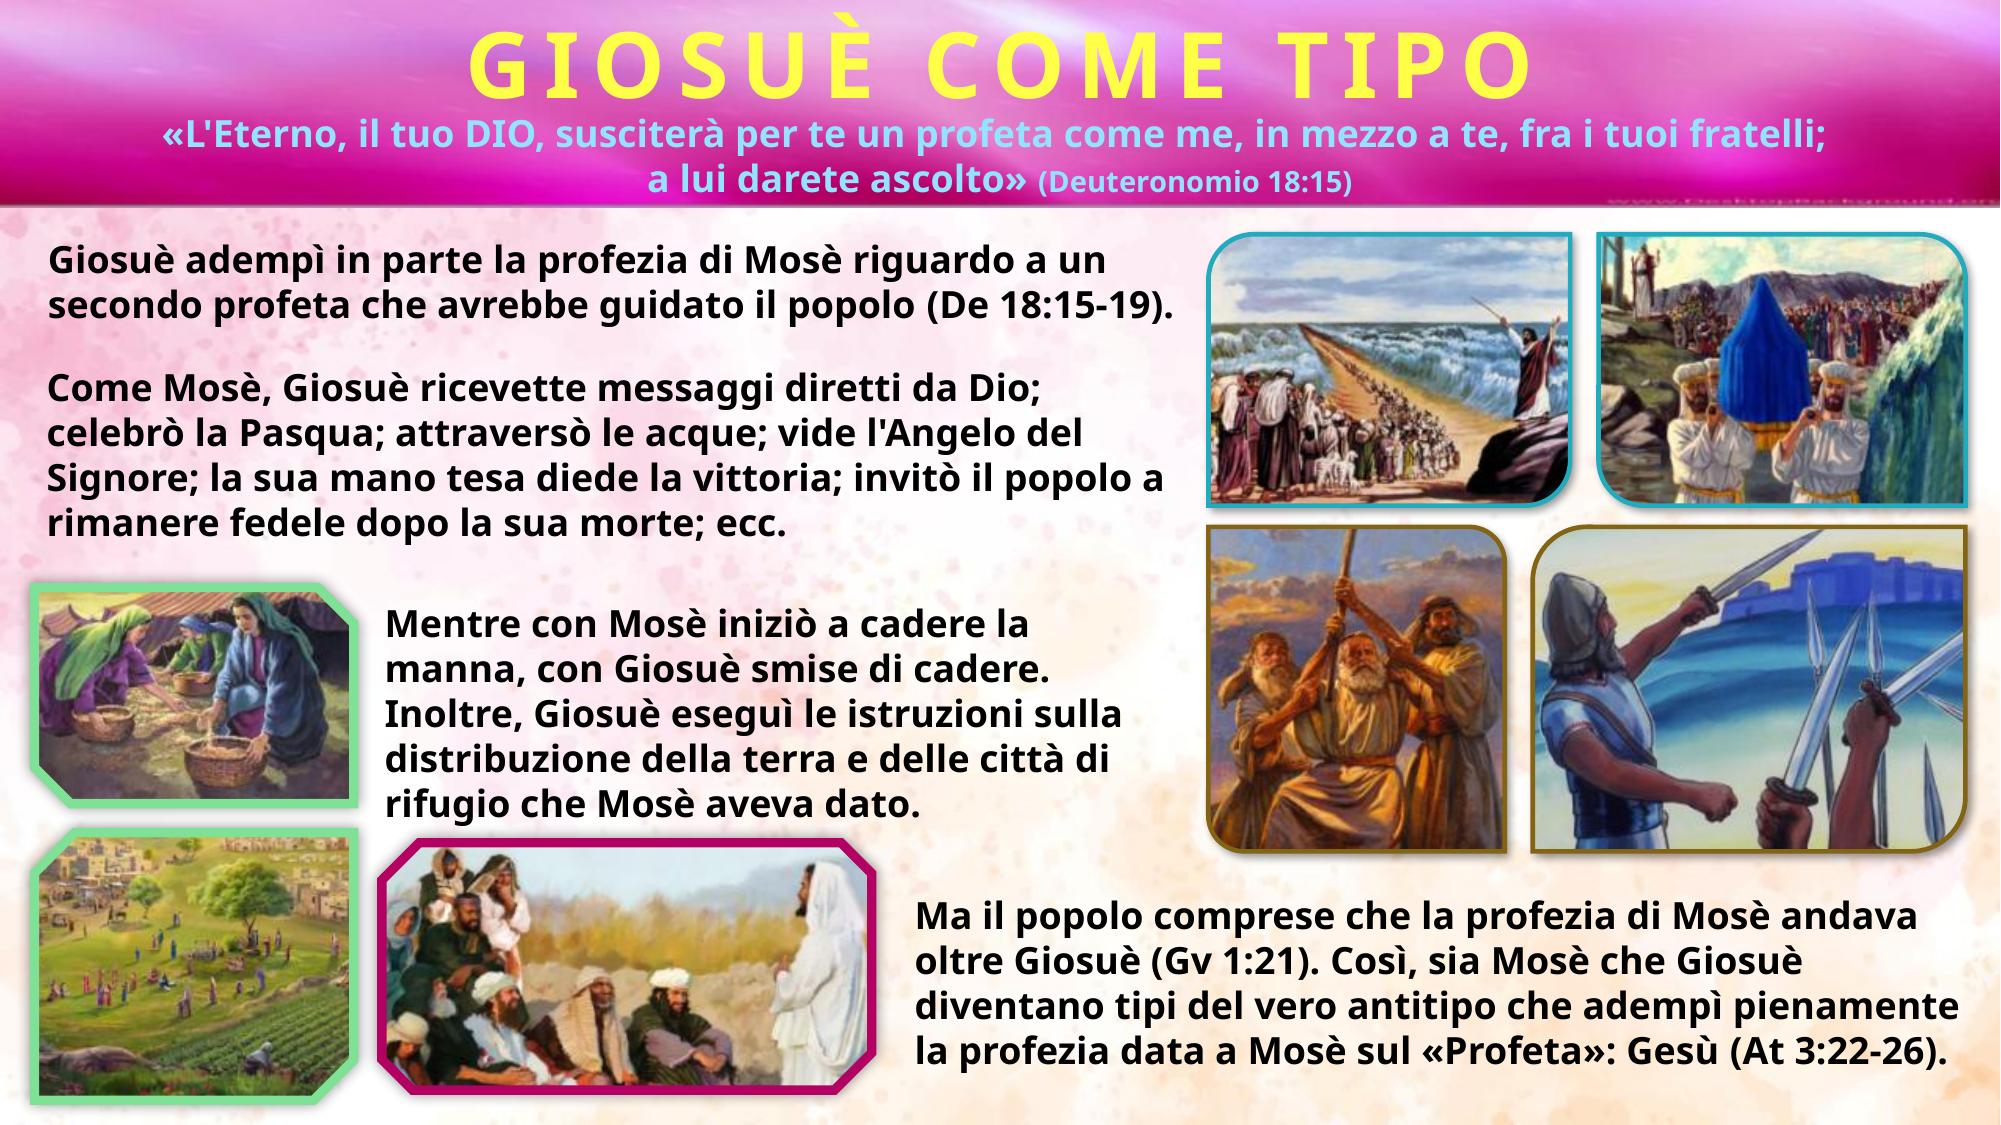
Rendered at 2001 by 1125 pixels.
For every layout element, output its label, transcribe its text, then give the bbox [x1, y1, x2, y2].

text_box Ma il popolo comprese che la profezia di Mosè andava oltre Giosuè (Gv 1:21). Così, sia Mosè che Giosuè diventano tipi del vero antitipo che adempì pienamente la profezia data a Mosè sul «Profeta»: Gesù (At 3:22-26). [899, 884, 2000, 1080]
picture [0, 0, 2001, 1125]
text_box Come Mosè, Giosuè ricevette messaggi diretti da Dio; celebrò la Pasqua; attraversò le acque; vide l'Angelo del Signore; la sua mano tesa diede la vittoria; invitò il popolo a rimanere fedele dopo la sua morte; ecc. [31, 356, 1195, 551]
text_box Mentre con Mosè iniziò a cadere la manna, con Giosuè smise di cadere. Inoltre, Giosuè eseguì le istruzioni sulla distribuzione della terra e delle città di rifugio che Mosè aveva dato. [369, 592, 1193, 833]
text_box Giosuè adempì in parte la profezia di Mosè riguardo a un secondo profeta che avrebbe guidato il popolo (De 18:15-19). [33, 229, 1196, 334]
